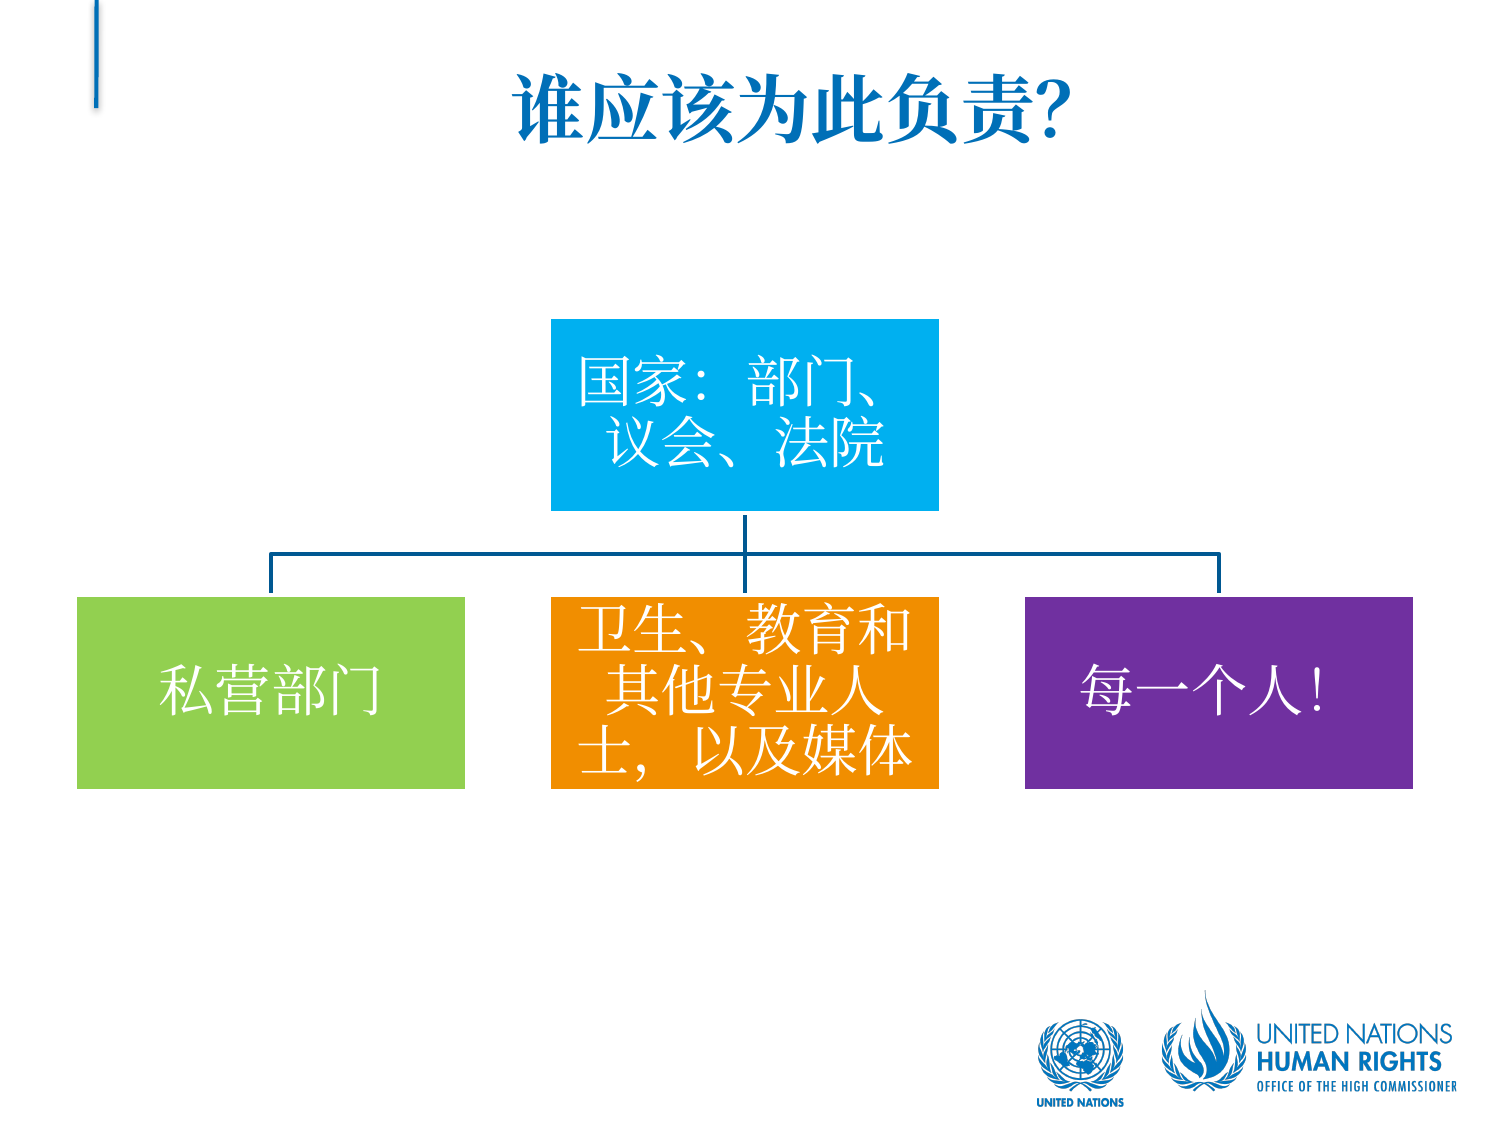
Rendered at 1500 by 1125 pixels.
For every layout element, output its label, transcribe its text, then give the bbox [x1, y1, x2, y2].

text_box 谁应该为此负责？ [74, 55, 1471, 160]
picture [1037, 990, 1457, 1107]
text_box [74, 205, 1416, 903]
